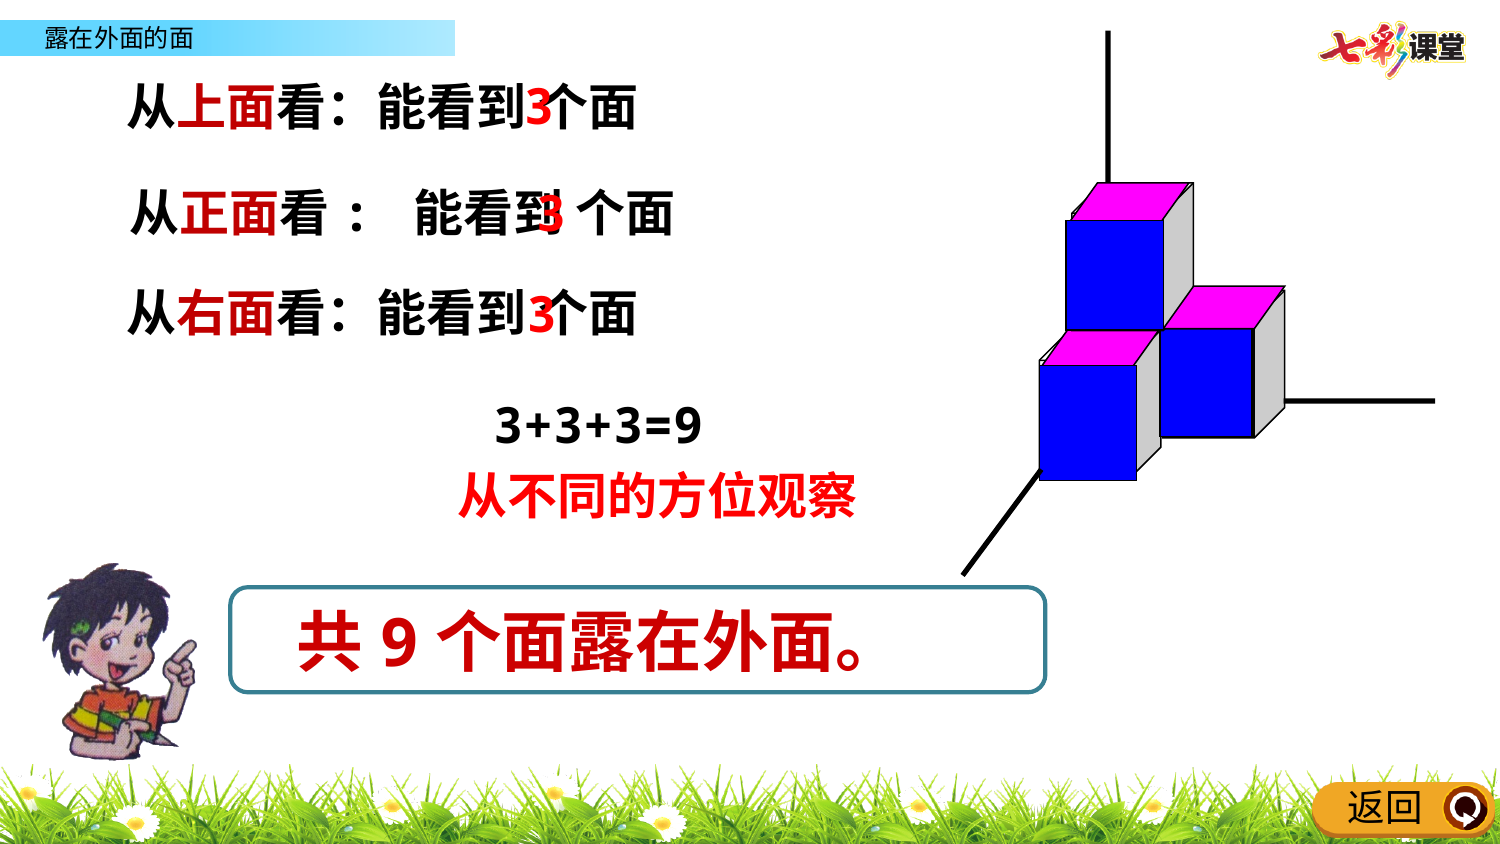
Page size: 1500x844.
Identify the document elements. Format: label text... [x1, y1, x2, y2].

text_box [962, 30, 1436, 576]
text_box 3 [509, 67, 569, 143]
text_box 从右面看：能看到 个面 [112, 274, 715, 349]
text_box 从上面看：能看到 个面 [112, 67, 509, 143]
text_box 从正面看: 能看到 个面 [581, 173, 709, 249]
picture [1316, 20, 1468, 80]
text_box 3 [511, 275, 572, 350]
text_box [41, 386, 1046, 765]
text_box 从上面看：能看到 个面 [569, 67, 676, 143]
text_box 从正面看: 能看到 个面 [114, 173, 520, 249]
picture [0, 764, 1500, 844]
text_box 3 [520, 173, 581, 249]
